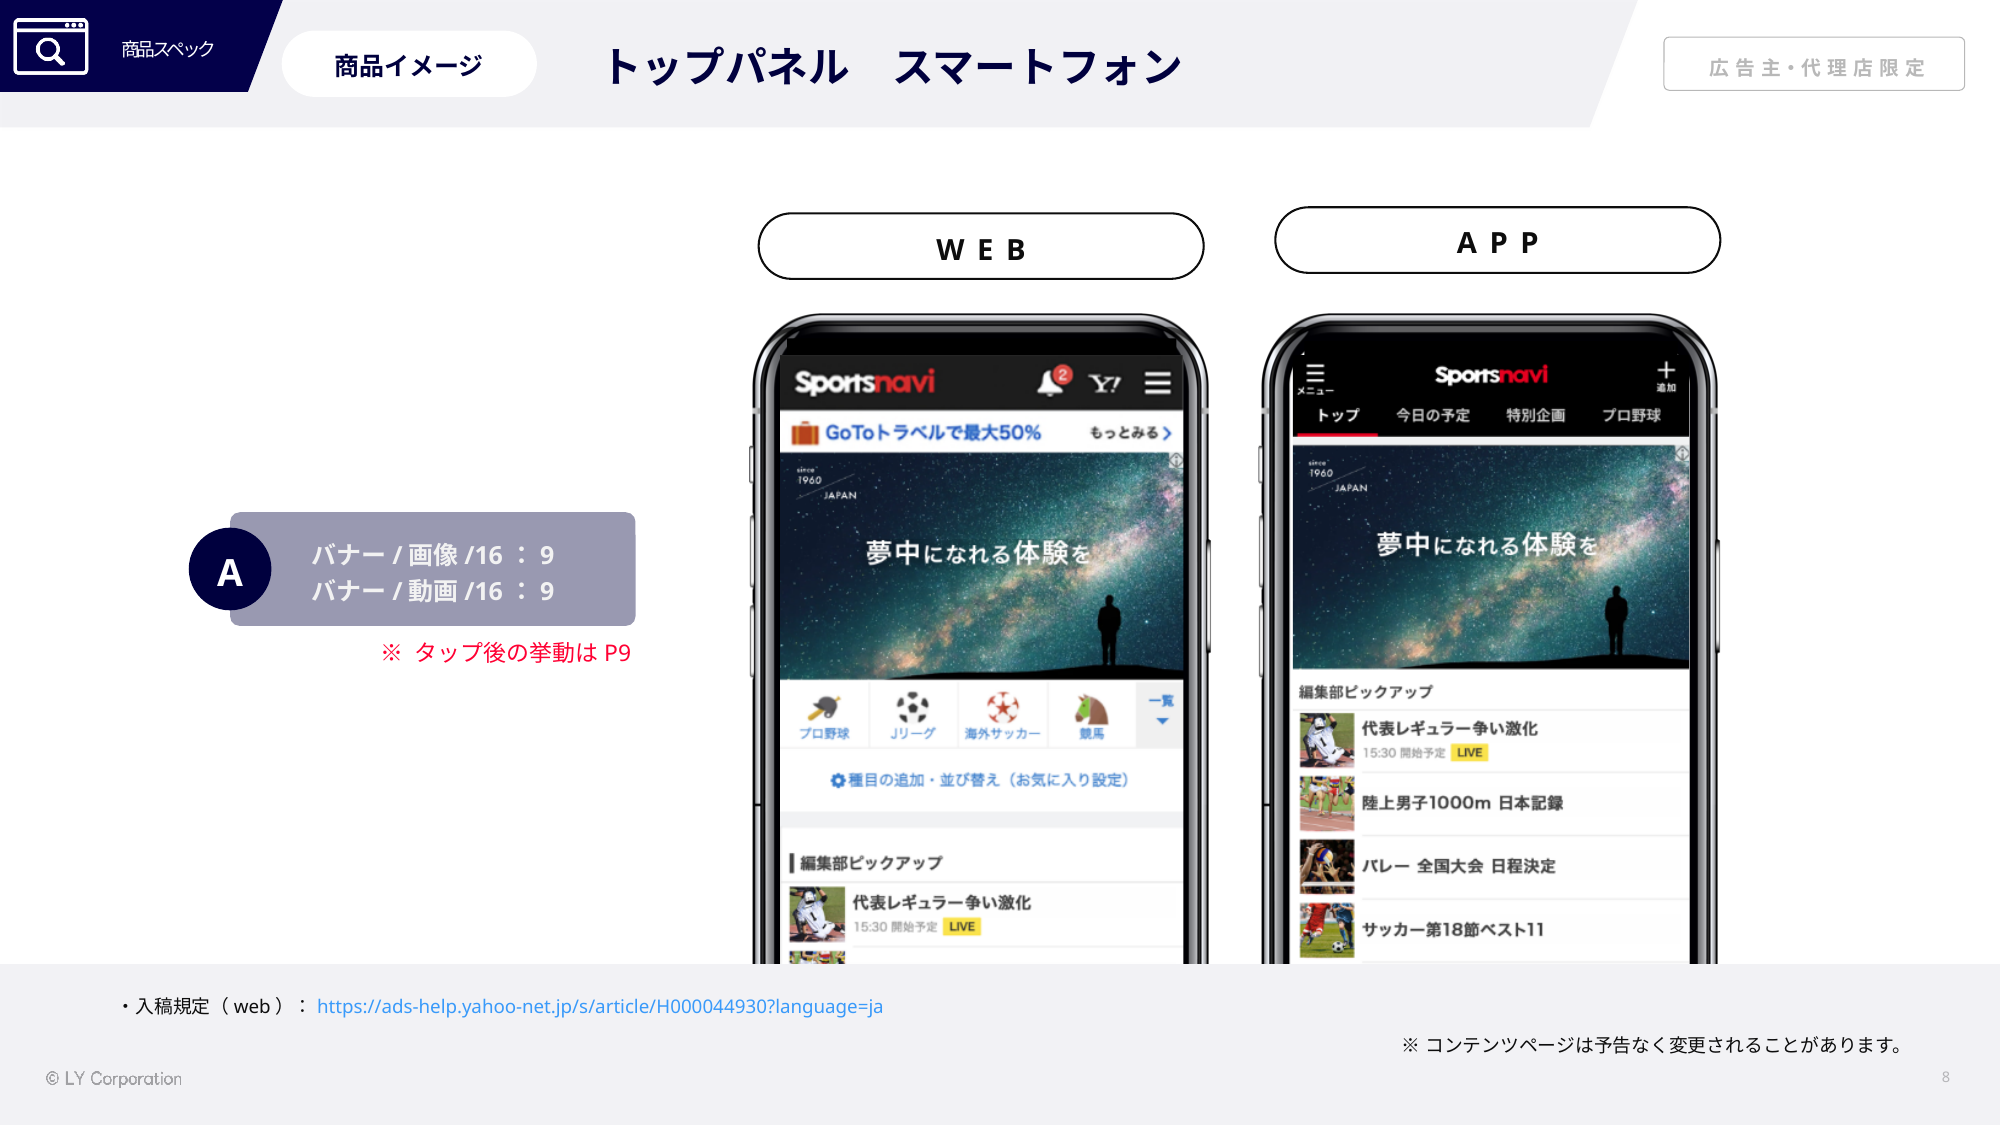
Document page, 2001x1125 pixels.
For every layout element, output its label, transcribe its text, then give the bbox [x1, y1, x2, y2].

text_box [749, 313, 1212, 964]
text_box ※コンテンツページは予告なく変更されることがあります。 [1401, 1033, 1911, 1056]
text_box A [187, 526, 273, 612]
text_box ※ タップ後の挙動はP9 [380, 638, 632, 666]
list トップパネル スマートフォン [600, 41, 1242, 97]
text_box WEB [758, 213, 1204, 279]
picture [46, 1071, 181, 1088]
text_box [1258, 313, 1721, 964]
picture [779, 355, 1184, 964]
list 商品スペック [97, 13, 240, 81]
text_box ・入稿規定（web）：https://ads-help.yahoo-net.jp/s/article/H000044930?language=ja [102, 982, 1577, 1029]
text_box バナー/画像/16：9 バナー/動画/16：9 [229, 511, 637, 627]
picture [1292, 355, 1690, 964]
text_box APP [1275, 207, 1721, 273]
text_box 商品イメージ [280, 29, 538, 98]
picture [9, 5, 92, 87]
